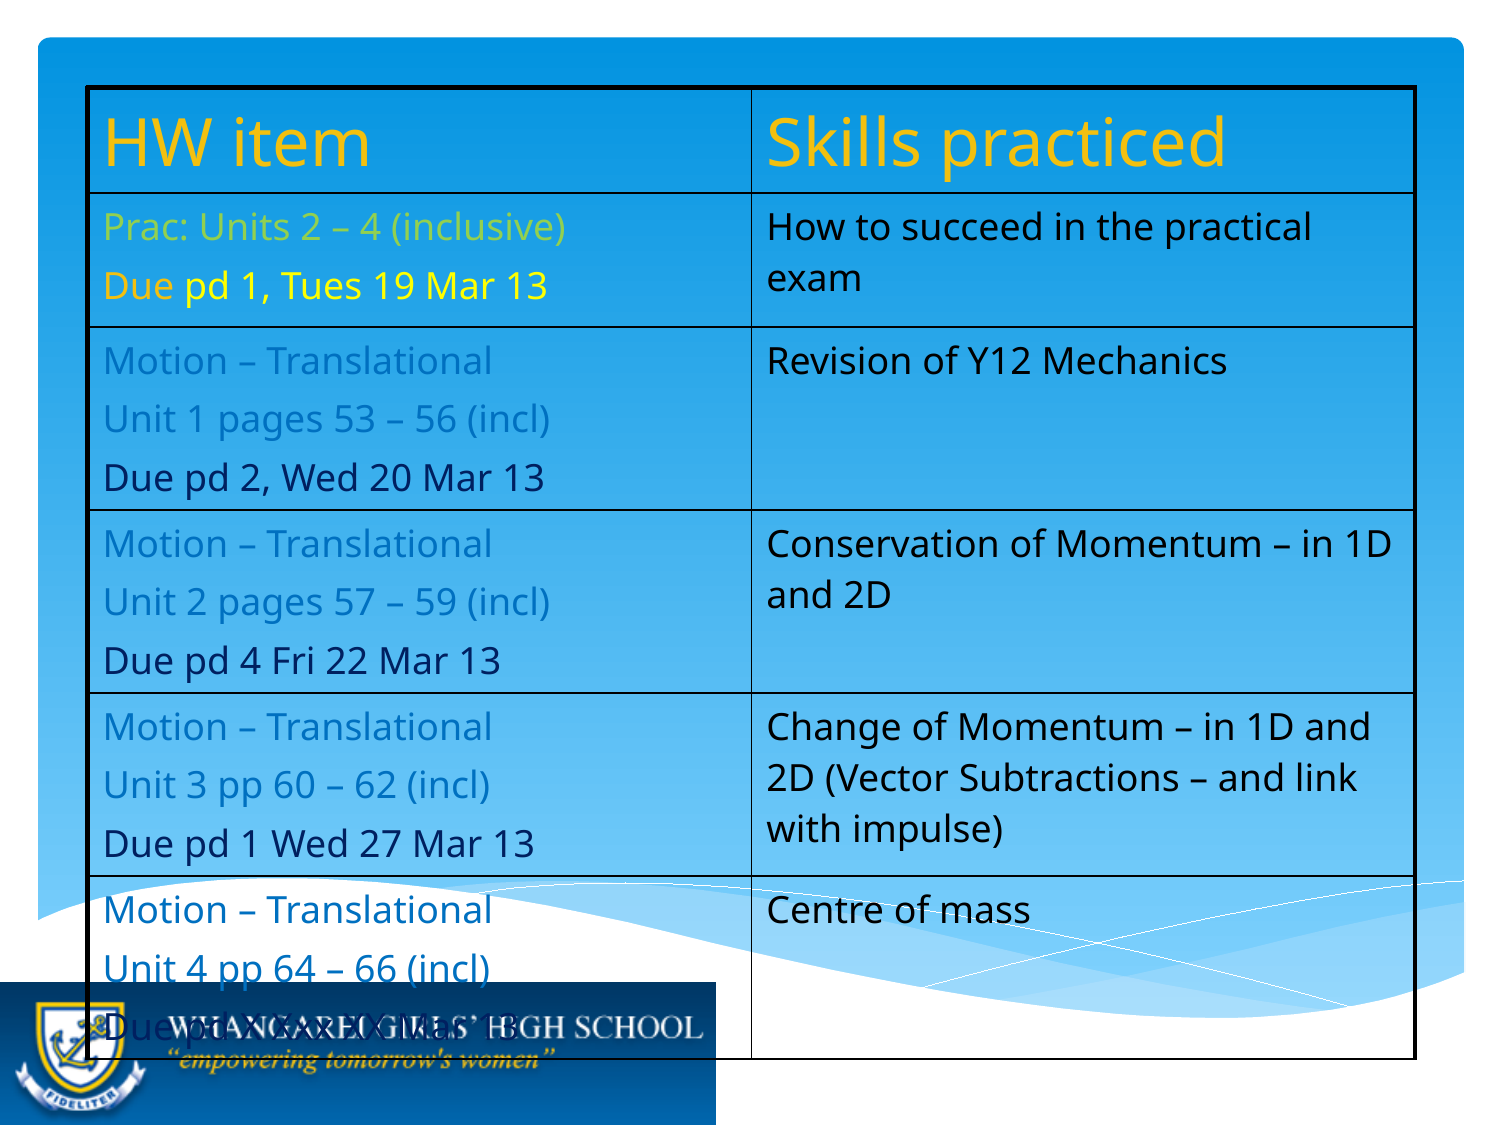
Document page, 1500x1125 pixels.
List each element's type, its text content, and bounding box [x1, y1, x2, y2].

table_cell Change of Momentum – in 1D and 2D (Vector Subtractions – and link with impulse) [752, 694, 1413, 875]
picture [0, 982, 716, 1125]
table_header Skills practiced [752, 90, 1413, 192]
table_cell Centre of mass [752, 877, 1413, 1058]
table_cell How to succeed in the practical exam [752, 194, 1413, 326]
table_cell Motion – Translational Unit 3 pp 60 – 62 (incl) Due pd 1 Wed 27 Mar 13 [90, 694, 751, 875]
table_cell Revision of Y12 Mechanics [752, 328, 1413, 509]
table_cell Conservation of Momentum – in 1D and 2D [752, 511, 1413, 692]
table_cell Motion – Translational Unit 1 pages 53 – 56 (incl) Due pd 2, Wed 20 Mar 13 [90, 328, 751, 509]
table_header HW item [90, 90, 751, 192]
table_cell Motion – Translational Unit 2 pages 57 – 59 (incl) Due pd 4 Fri 22 Mar 13 [90, 511, 751, 692]
table_cell Prac: Units 2 – 4 (inclusive) Due pd 1, Tues 19 Mar 13 [90, 194, 751, 326]
table_cell Motion – Translational Unit 4 pp 64 – 66 (incl) Due pd X Xxx XX Mar 13 [90, 877, 751, 1058]
